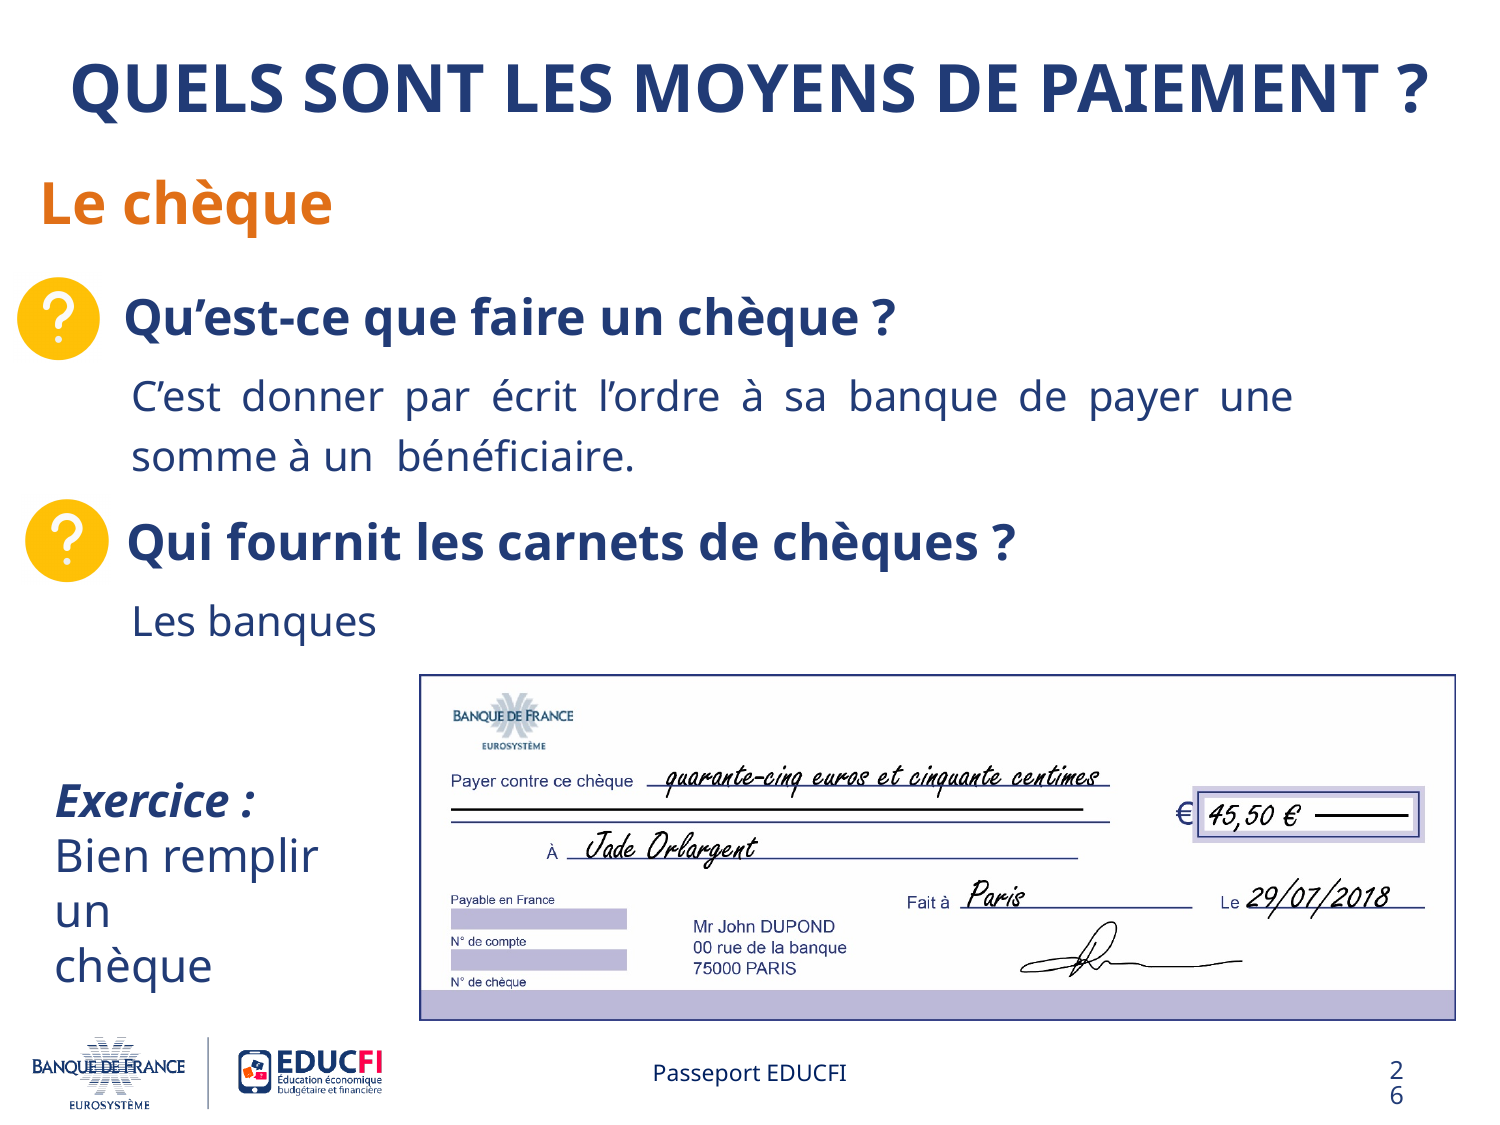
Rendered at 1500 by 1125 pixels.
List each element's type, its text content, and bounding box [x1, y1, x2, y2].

text_box Qui fournit les carnets de chèques ? [118, 502, 1055, 578]
text_box Le chèque [32, 158, 741, 244]
text_box Les banques [123, 587, 390, 653]
picture [21, 494, 111, 586]
picture [12, 271, 103, 363]
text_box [47, 674, 1457, 1021]
text_box C’est donner par écrit l’ordre à sa banque de payer une somme à un bénéficiaire. [123, 351, 1303, 487]
slide_number 26 [1381, 1048, 1426, 1096]
picture [23, 1026, 390, 1117]
text_box QUELS SONT LES MOYENS DE PAIEMENT ? [8, 32, 1492, 139]
text_box Qu’est-ce que faire un chèque ? [115, 265, 1082, 425]
text_box Passeport EDUCFI [512, 1050, 988, 1093]
